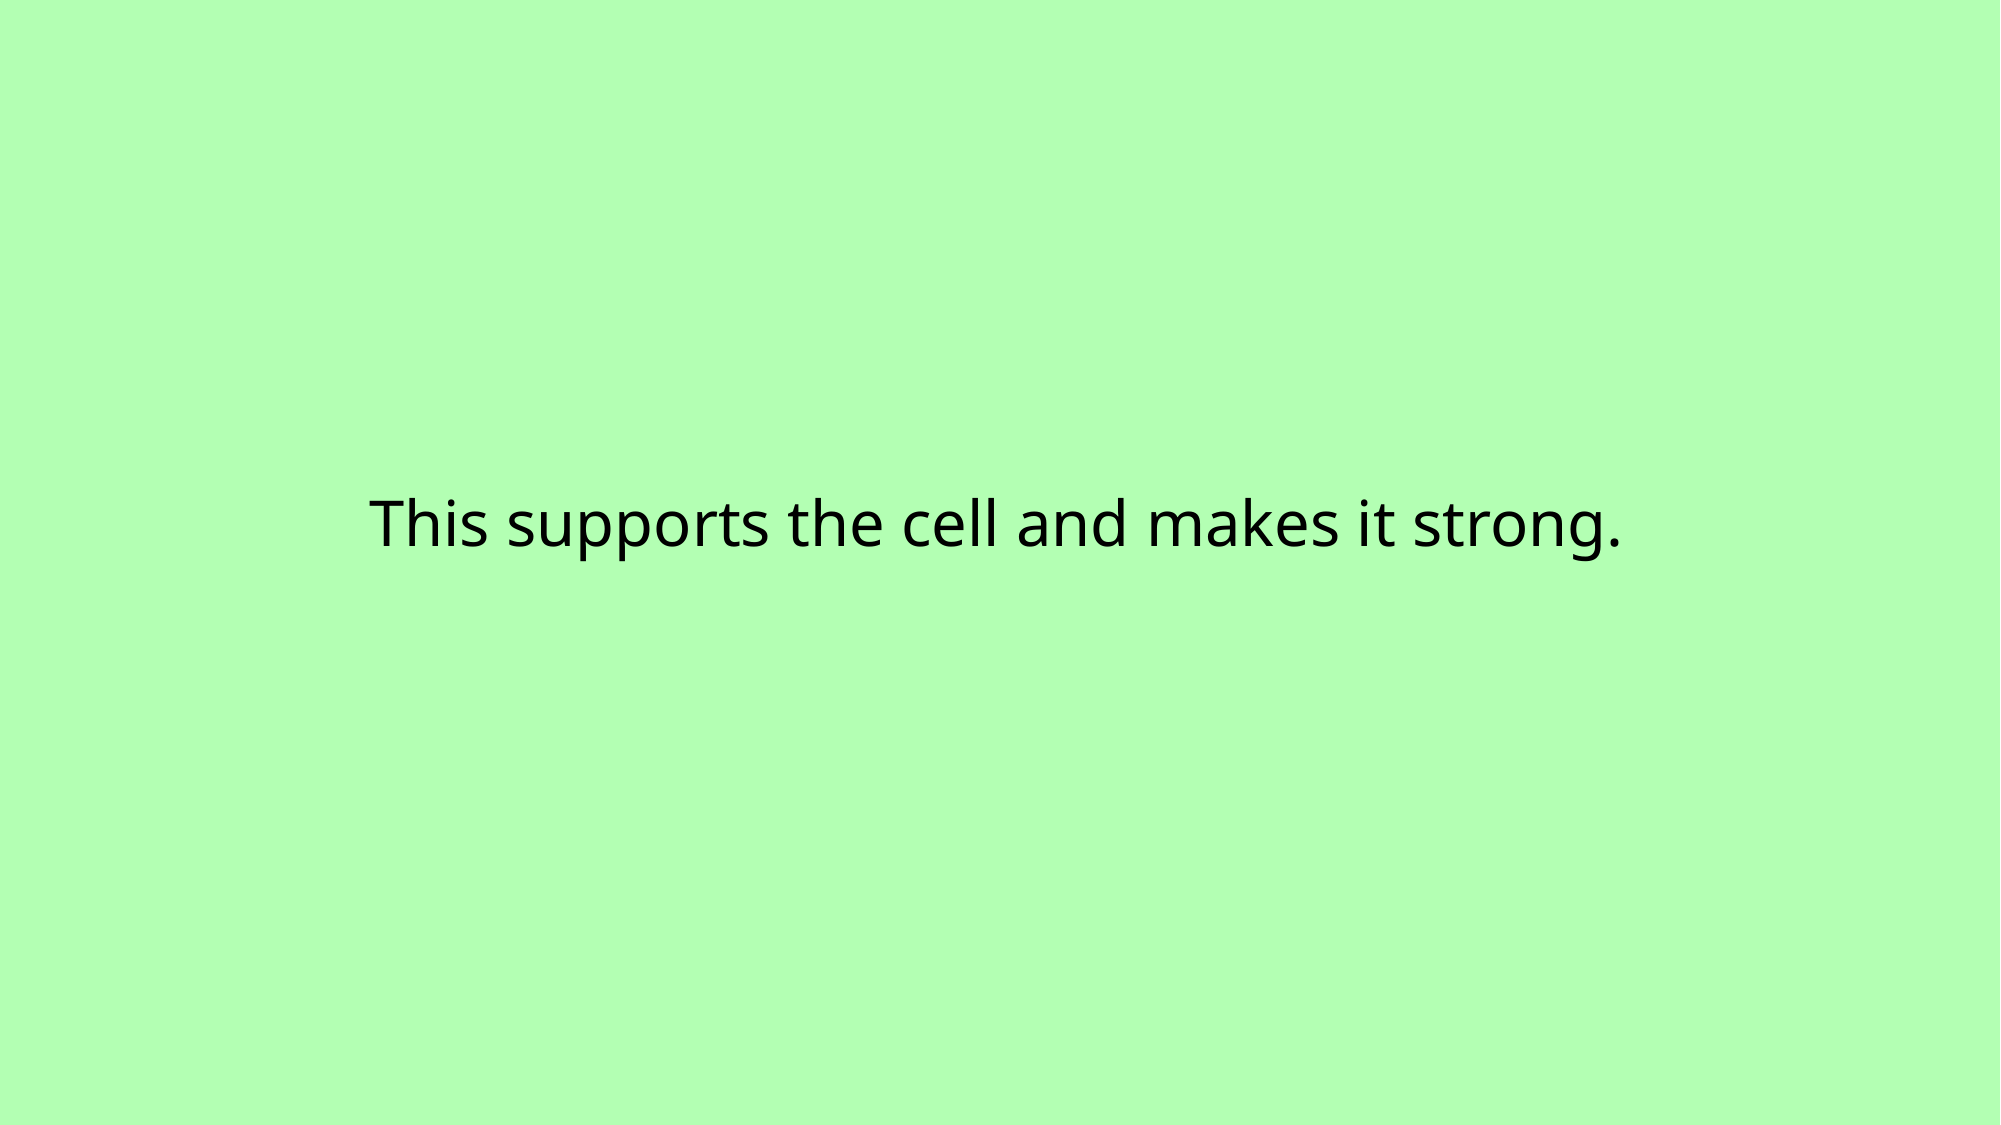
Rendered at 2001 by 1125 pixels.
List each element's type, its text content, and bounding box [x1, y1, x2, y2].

title This supports the cell and makes it strong. [354, 448, 1649, 667]
